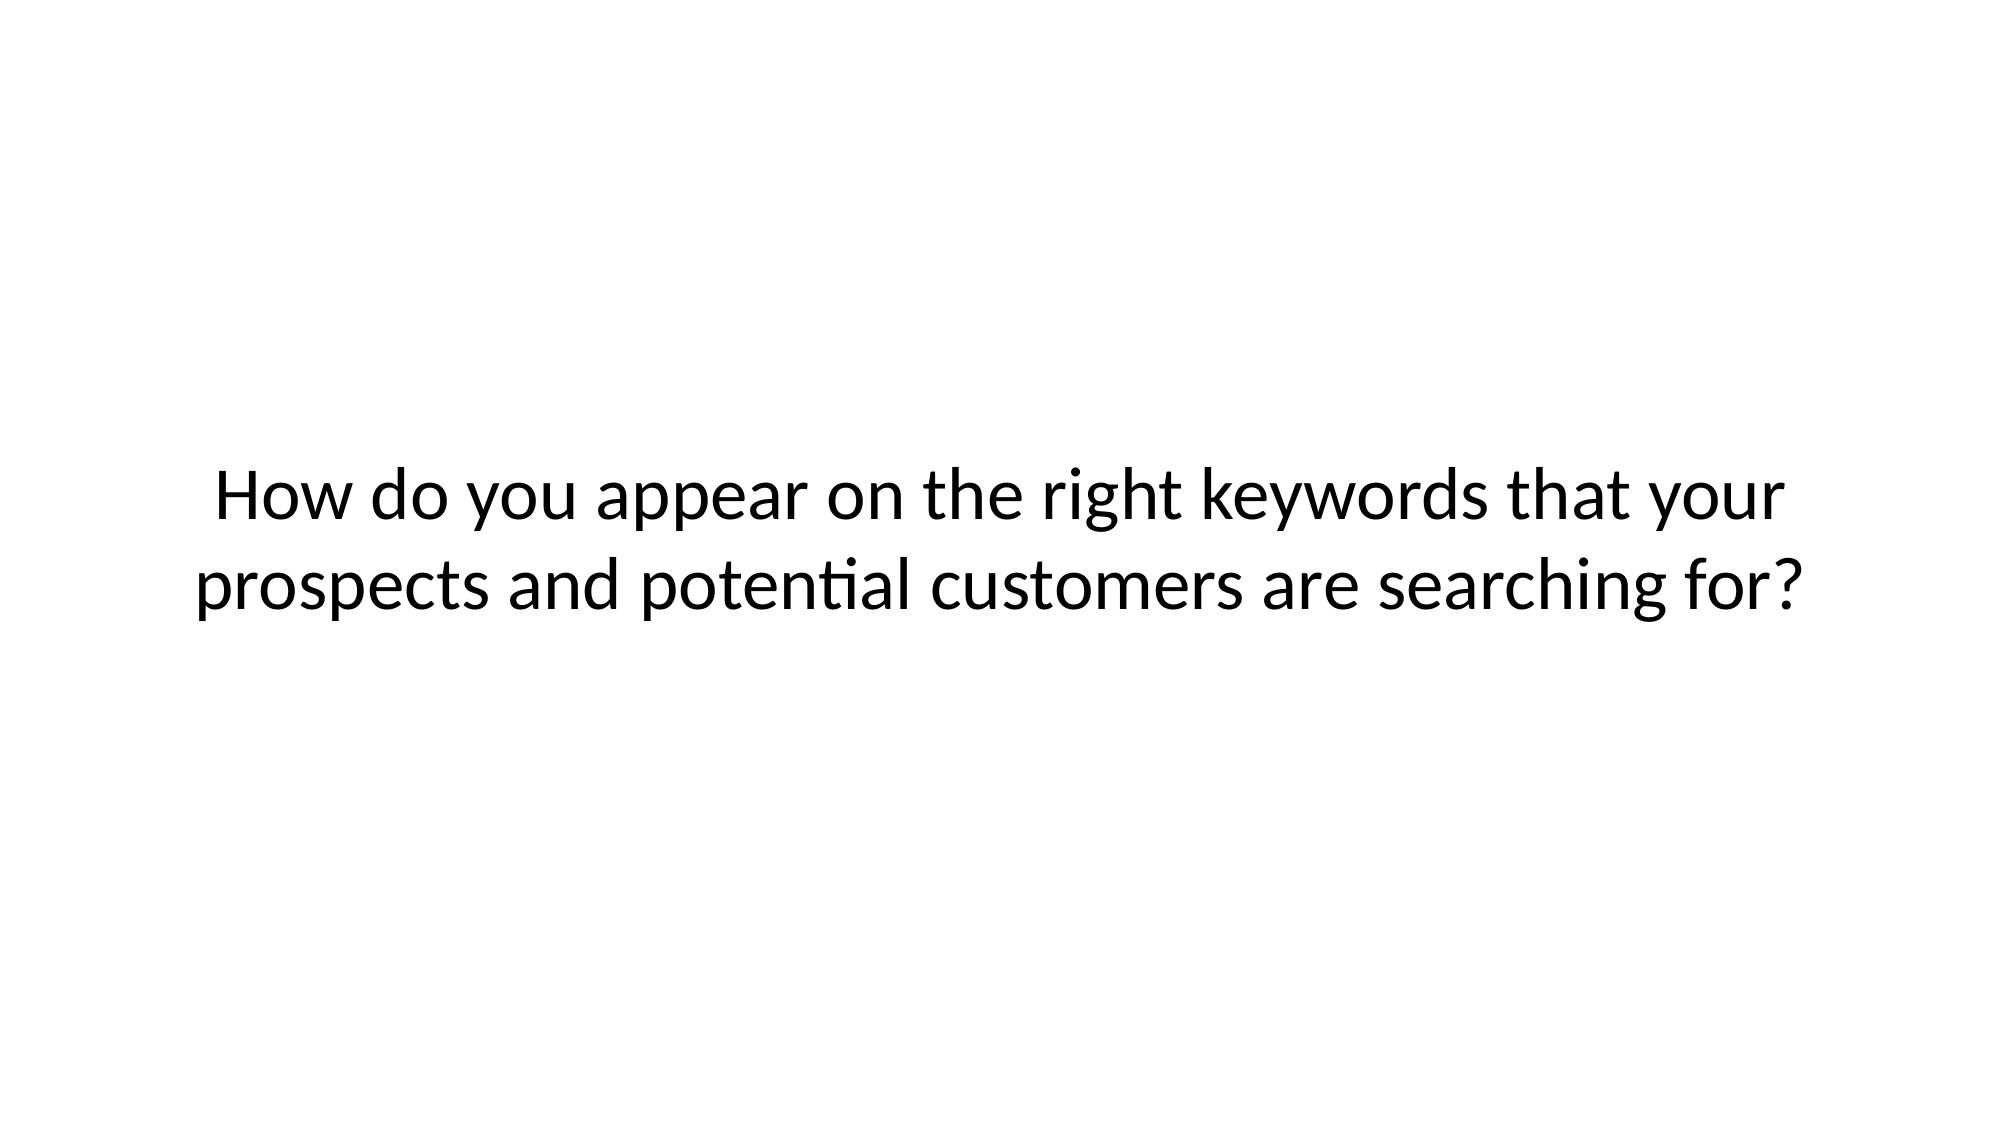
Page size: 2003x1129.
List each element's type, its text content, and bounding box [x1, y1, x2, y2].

title How do you appear on the right keywords that your prospects and potential customers are searching for? [150, 287, 1853, 782]
